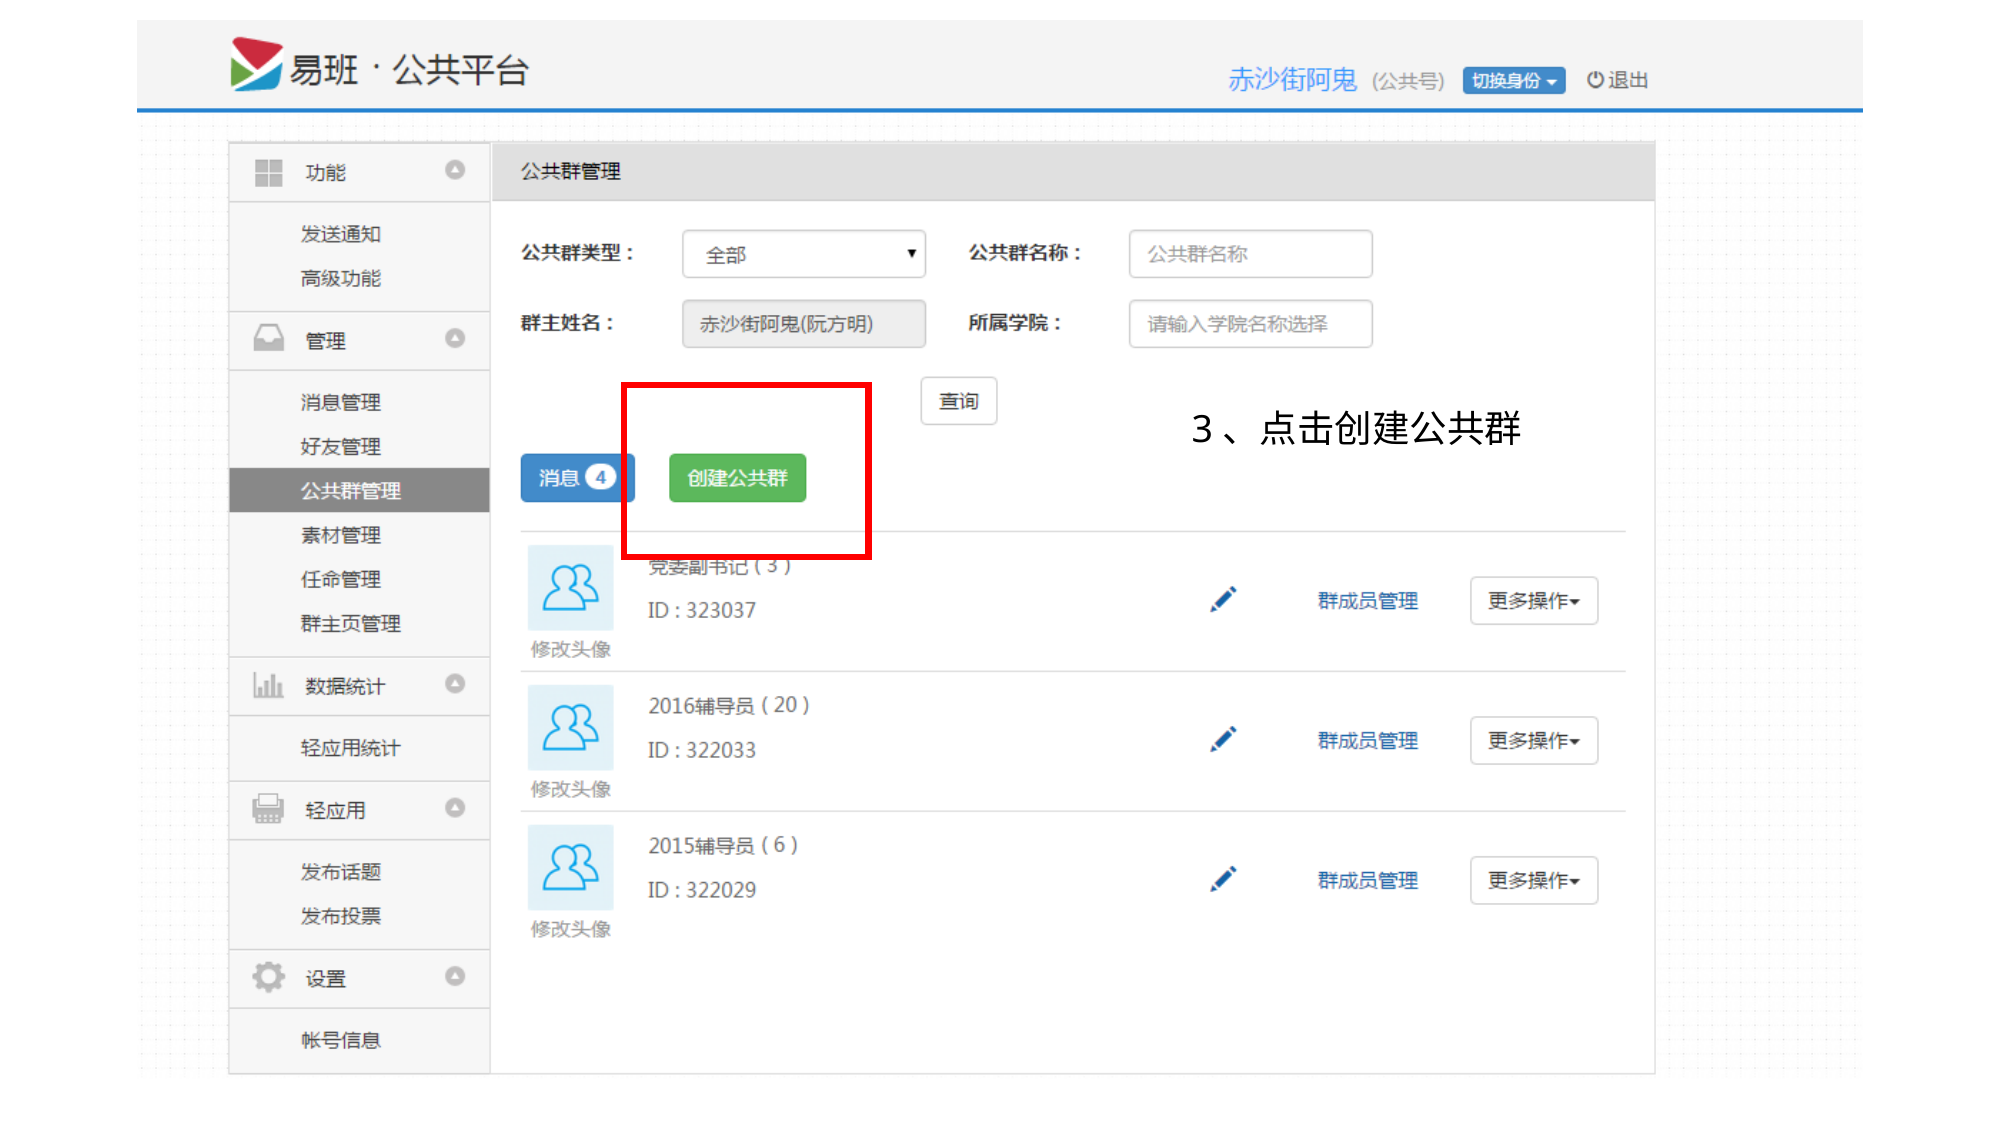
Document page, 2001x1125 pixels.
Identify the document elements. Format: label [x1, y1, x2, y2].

list [137, 20, 1863, 1080]
